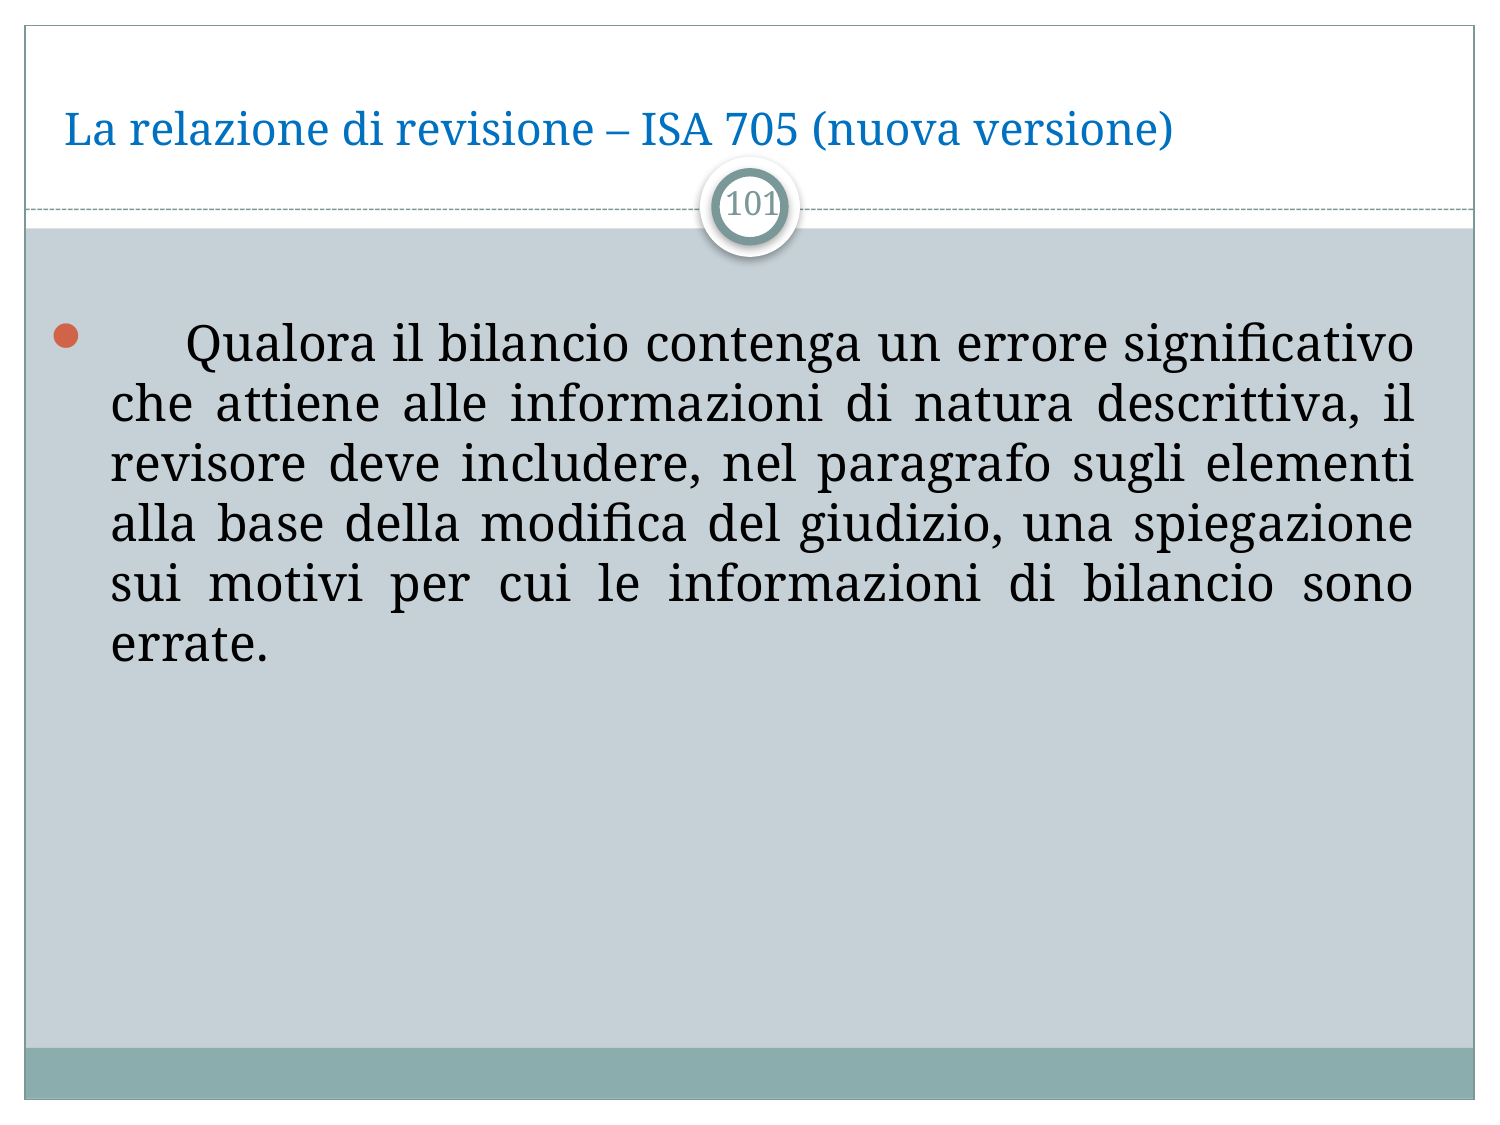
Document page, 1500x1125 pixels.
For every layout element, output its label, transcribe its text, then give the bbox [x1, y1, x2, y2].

slide_number 101 [715, 168, 791, 241]
list Qualora il bilancio contenga un errore significativo che attiene alle informazioni di natura descrittiva, il revisore deve includere, nel paragrafo sugli elementi alla base della modifica del giudizio, una spiegazione sui motivi per cui le informazioni di bilancio sono errate. [35, 234, 1431, 985]
title La relazione di revisione – ISA 705 (nuova versione) [49, 37, 1450, 162]
